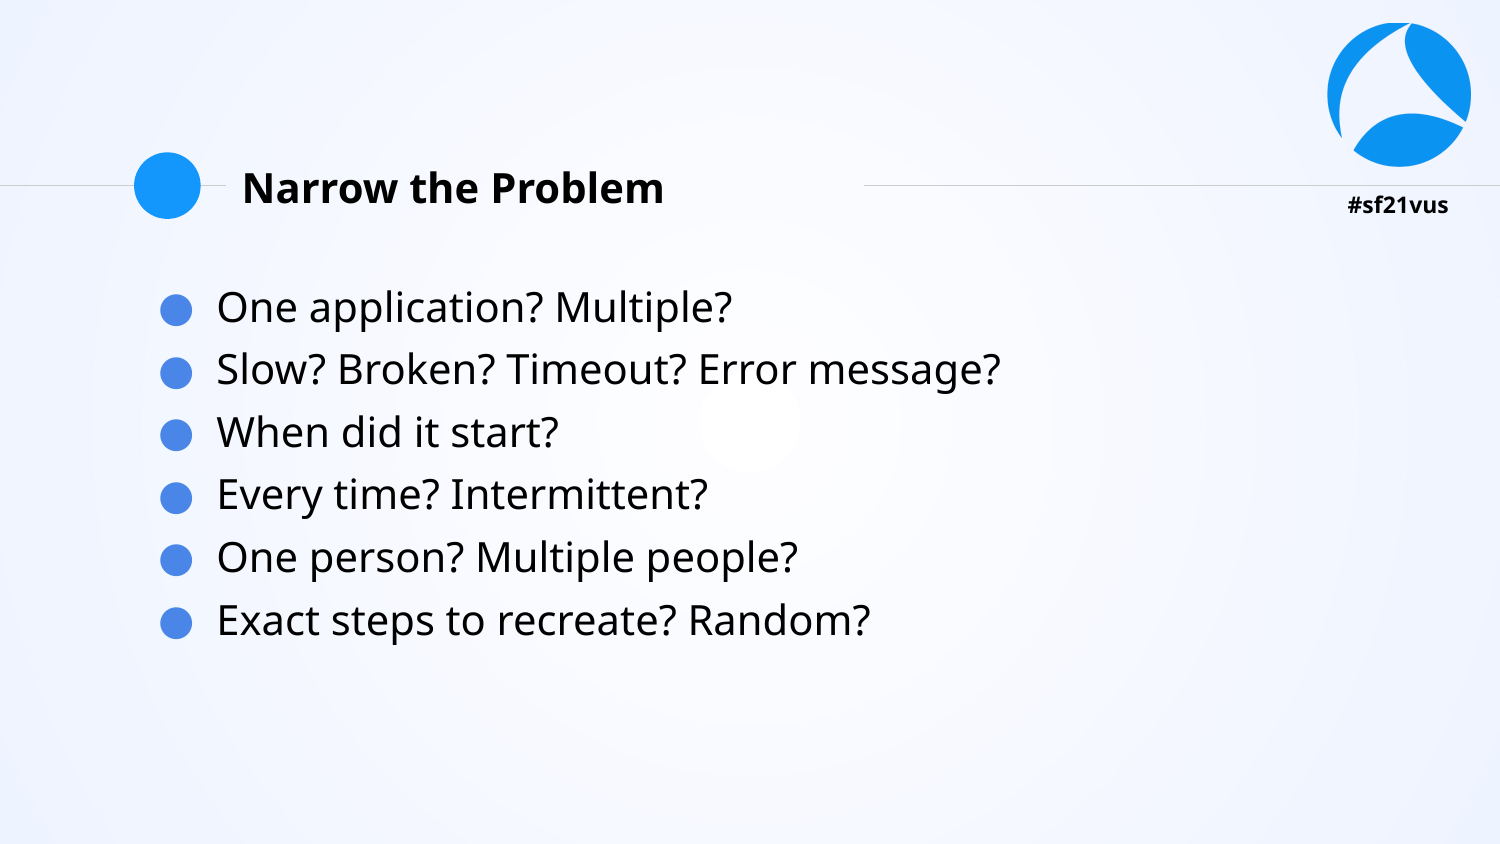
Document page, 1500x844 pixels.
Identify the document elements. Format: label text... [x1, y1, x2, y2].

title Narrow the Problem [226, 151, 863, 223]
list One application? Multiple? Slow? Broken? Timeout? Error message? When did it start? Every time? Intermittent? One person? Multiple people? Exact steps to recreate? Random? [126, 265, 1163, 796]
picture [1327, 23, 1471, 167]
